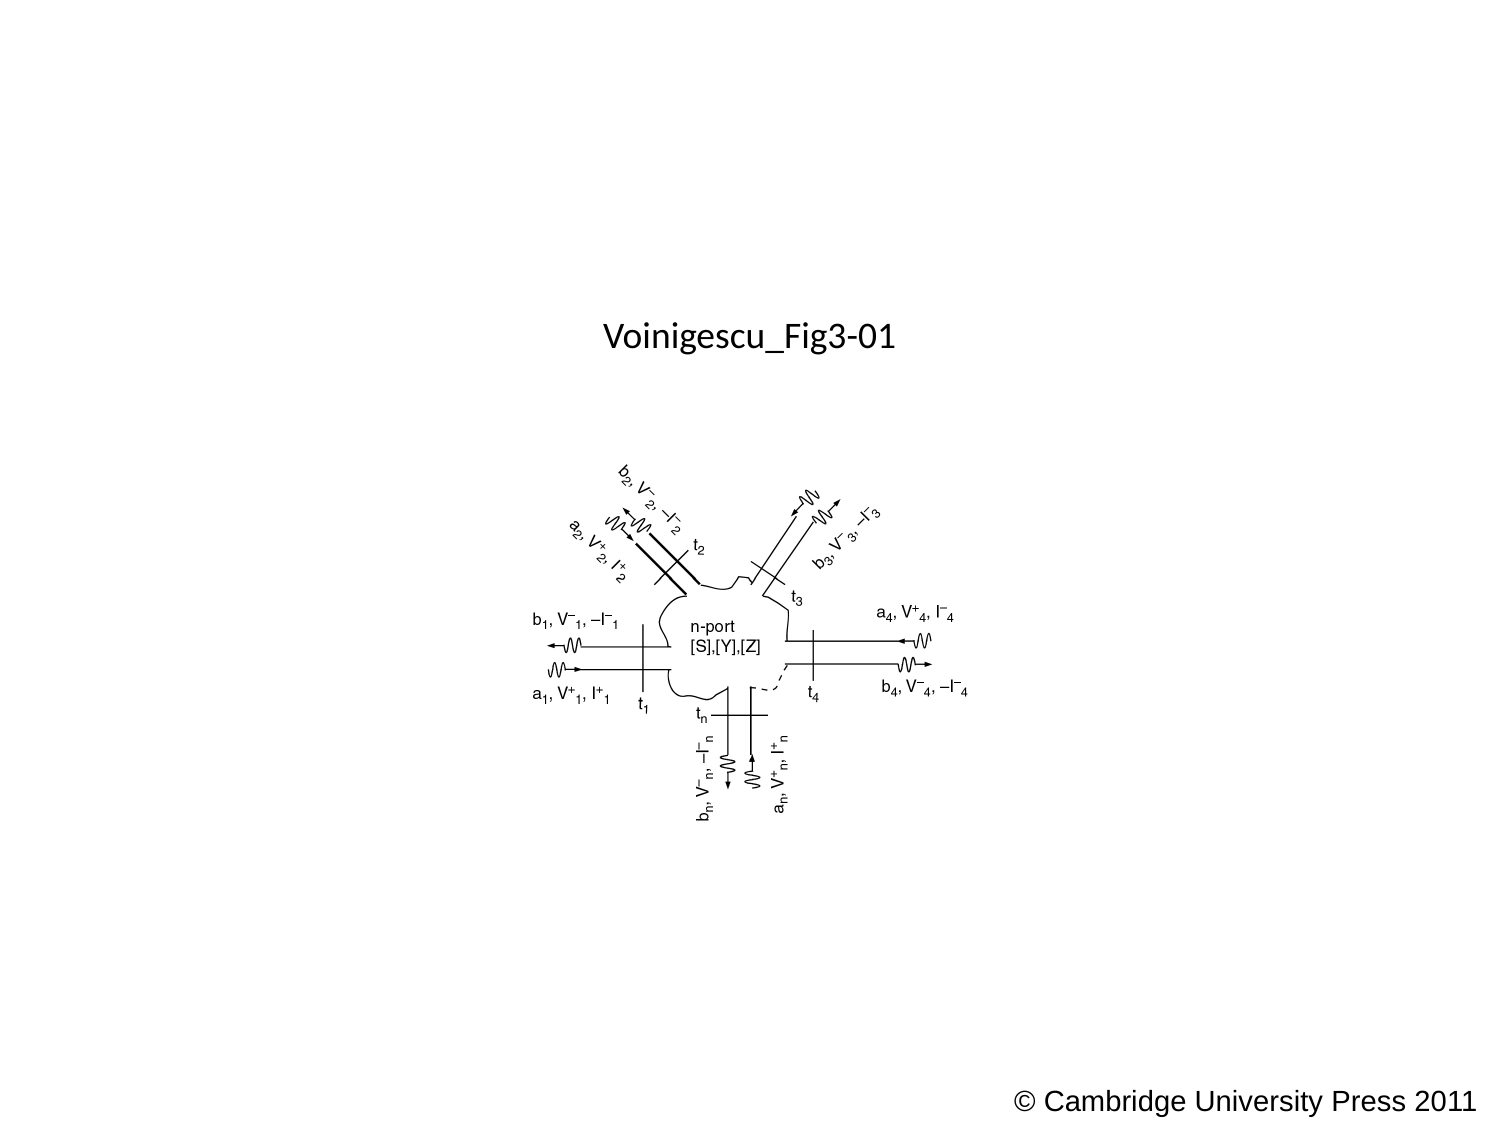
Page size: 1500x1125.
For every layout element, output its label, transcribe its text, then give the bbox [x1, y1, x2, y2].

text_box © Cambridge University Press 2011 [907, 1074, 1493, 1125]
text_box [532, 303, 968, 822]
